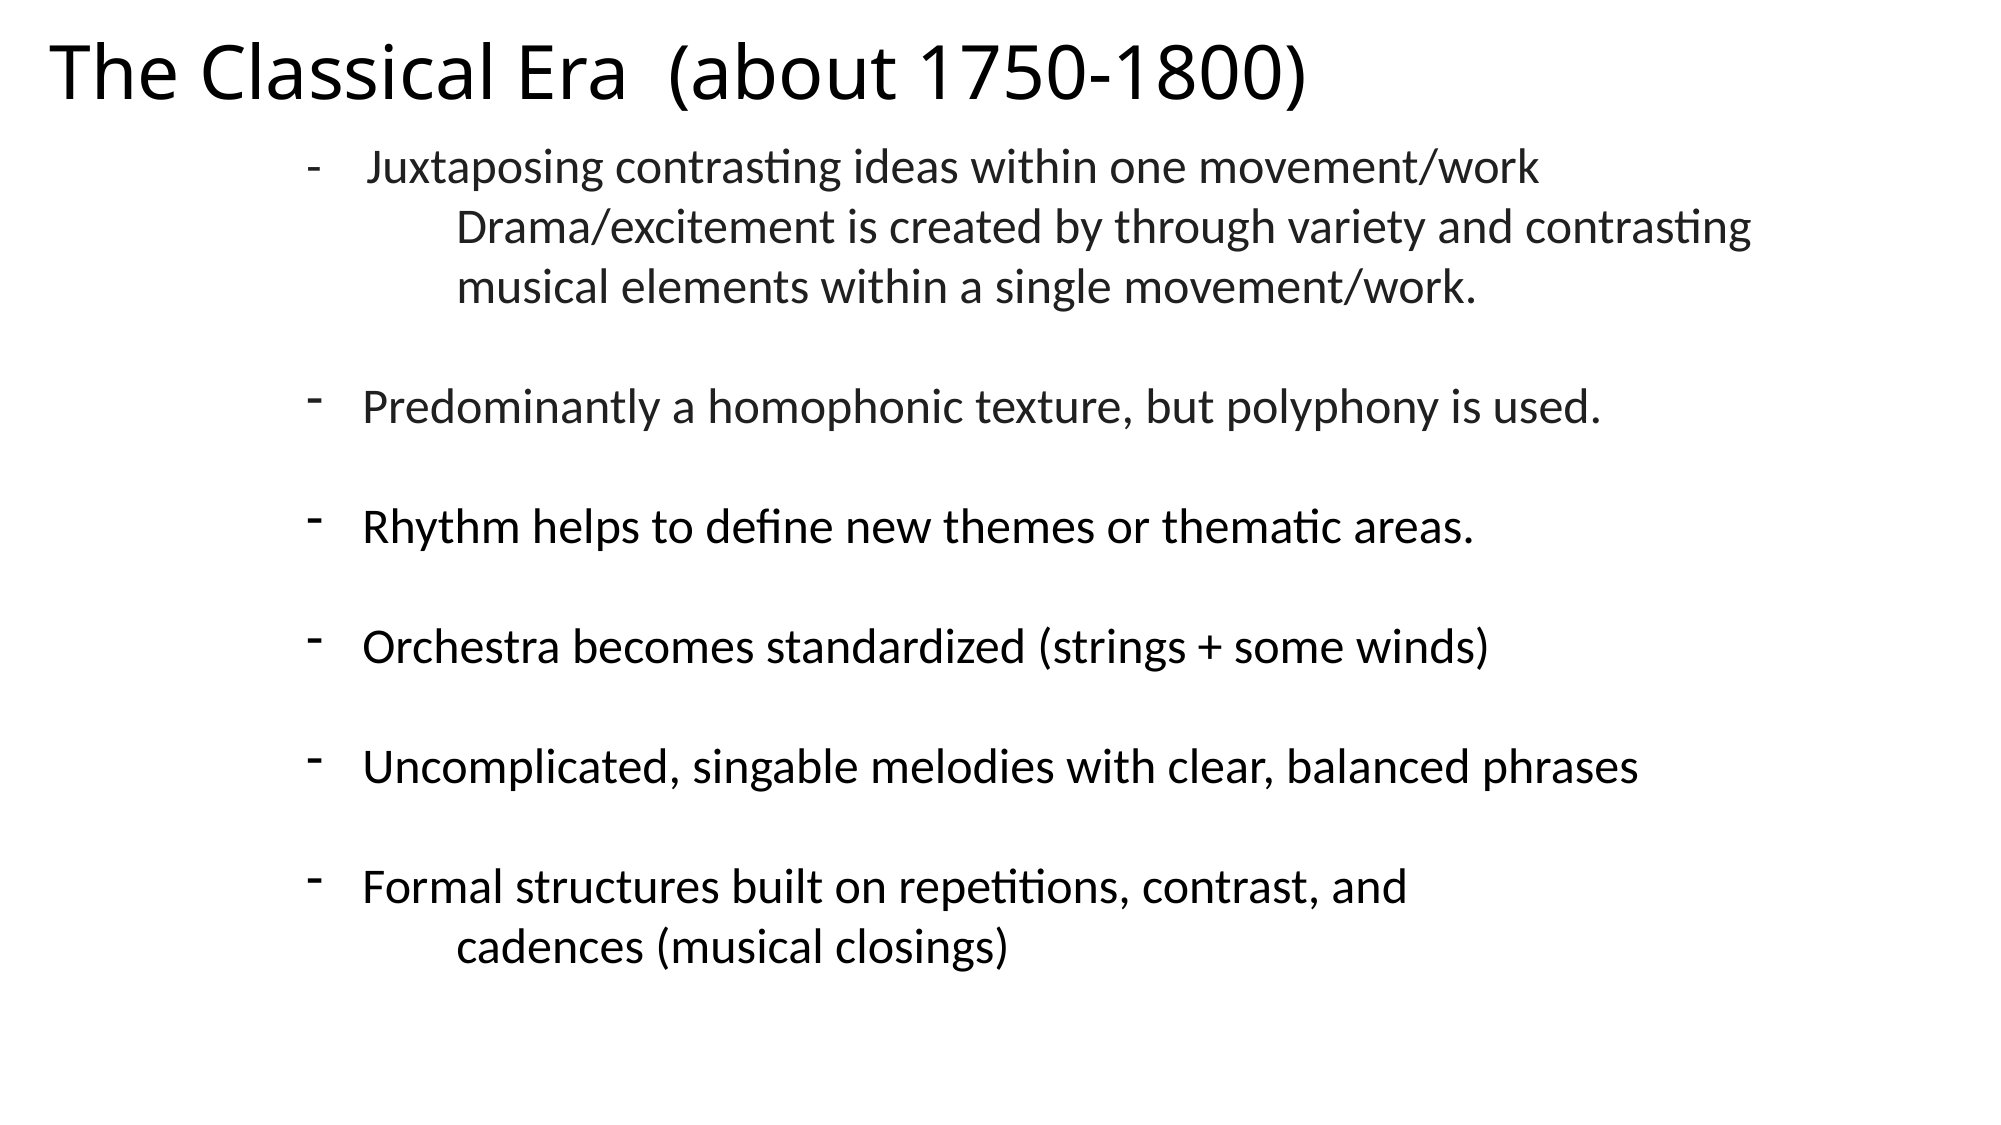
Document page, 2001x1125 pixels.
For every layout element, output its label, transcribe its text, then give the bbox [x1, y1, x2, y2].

title The Classical Era (about 1750-1800) [34, 23, 1966, 127]
text_box - Juxtaposing contrasting ideas within one movement/work Drama/excitement is created by through variety and contrasting musical elements within a single movement/work. Predominantly a homophonic texture, but polyphony is used. Rhythm helps to define new themes or thematic areas. Orchestra becomes standardized (strings + some winds) Uncomplicated, singable melodies with clear, balanced phrases Formal structures built on repetitions, contrast, and cadences (musical closings) [291, 126, 1779, 1125]
